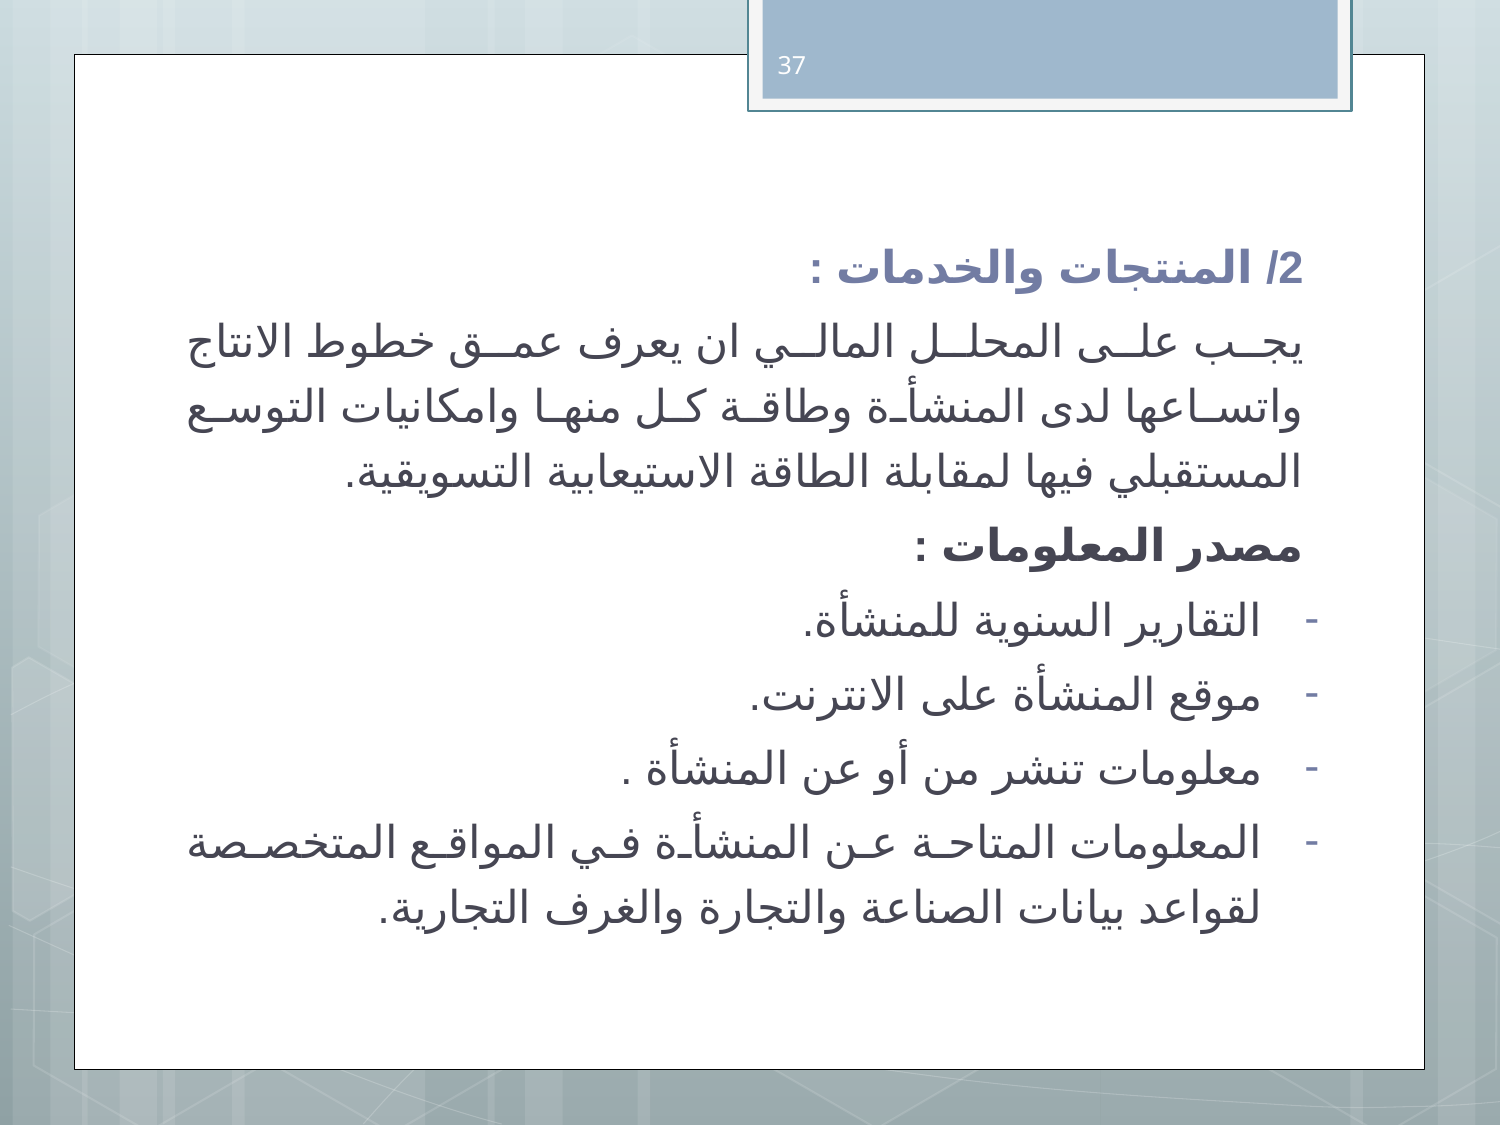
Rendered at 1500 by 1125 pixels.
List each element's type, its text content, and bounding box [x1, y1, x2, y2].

list 2/ المنتجات والخدمات : يجب على المحلل المالي ان يعرف عمق خطوط الانتاج واتساعها لدى المنشأة وطاقة كل منها وامكانيات التوسع المستقبلي فيها لمقابلة الطاقة الاستيعابية التسويقية. مصدر المعلومات : التقارير السنوية للمنشأة. موقع المنشأة على الانترنت. معلومات تنشر من أو عن المنشأة . المعلومات المتاحة عن المنشأة في المواقع المتخصصة لقواعد بيانات الصناعة والتجارة والغرف التجارية. [171, 219, 1329, 957]
slide_number 37 [762, 36, 982, 97]
